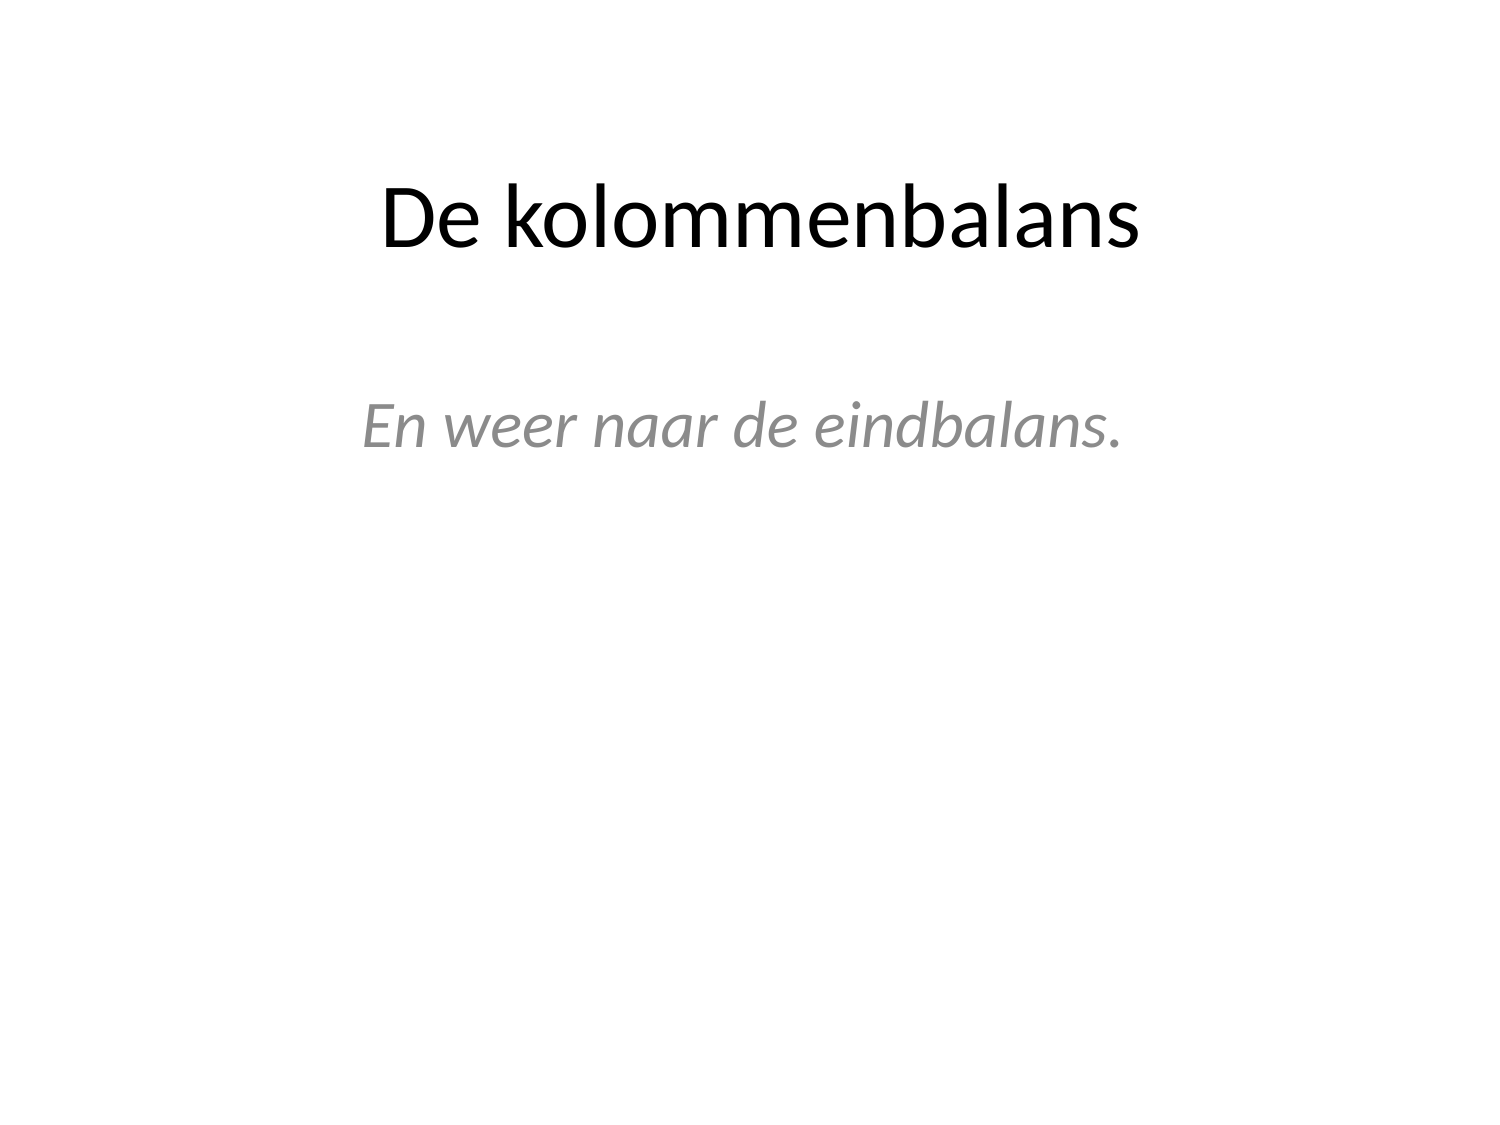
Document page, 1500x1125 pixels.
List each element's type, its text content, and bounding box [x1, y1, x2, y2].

title De kolommenbalans [123, 90, 1399, 332]
subtitle En weer naar de eindbalans. [218, 373, 1269, 661]
